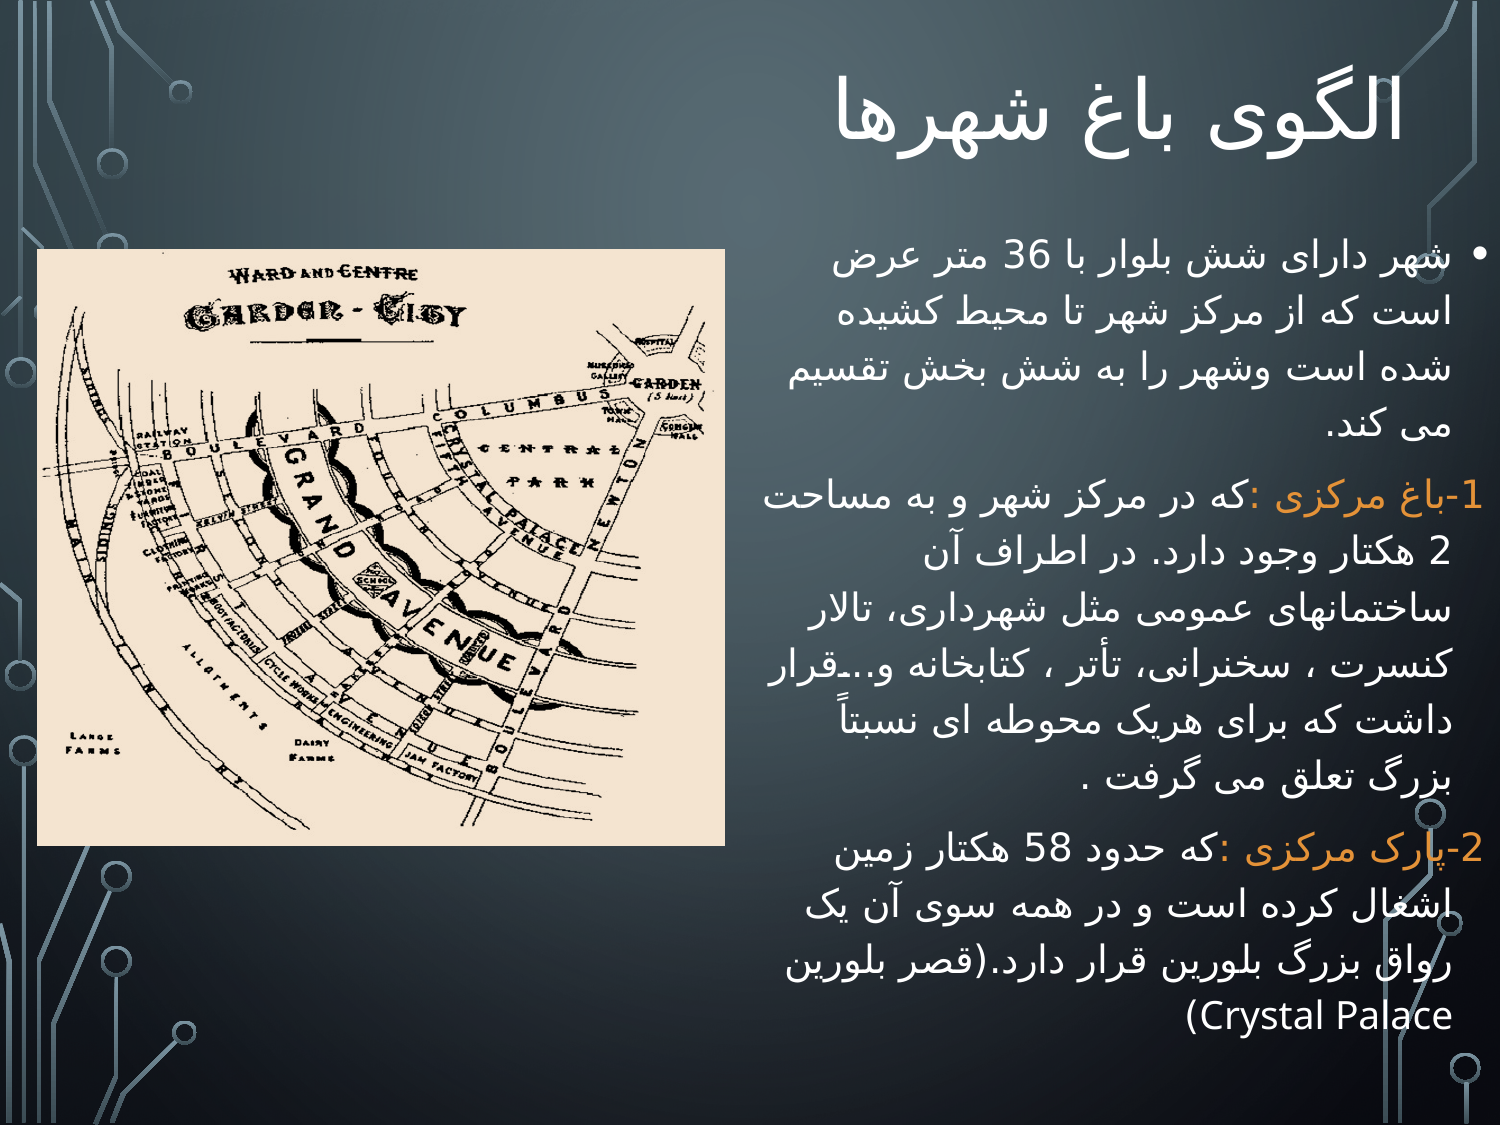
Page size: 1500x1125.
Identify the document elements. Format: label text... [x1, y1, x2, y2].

picture [36, 249, 726, 846]
title الگوی باغ شهرها [812, 24, 1450, 200]
list شهر دارای شش بلوار با 36 متر عرض است که از مرکز شهر تا محیط کشیده شده است وشهر را به شش بخش تقسیم می کند. 1-باغ مرکزی :که در مرکز شهر و به مساحت 2 هکتار وجود دارد. در اطراف آن ساختمانهای عمومی مثل شهرداری، تالار کنسرت ، سخنرانی، تأتر ، کتابخانه و...قرار داشت که برای هریک محوطه ای نسبتاً بزرگ تعلق می گرفت . 2-پارک مرکزی :که حدود 58 هکتار زمین اشغال کرده است و در همه سوی آن یک رواق بزرگ بلورین قرار دارد.(قصر بلورین Crystal Palace) [737, 212, 1500, 1050]
